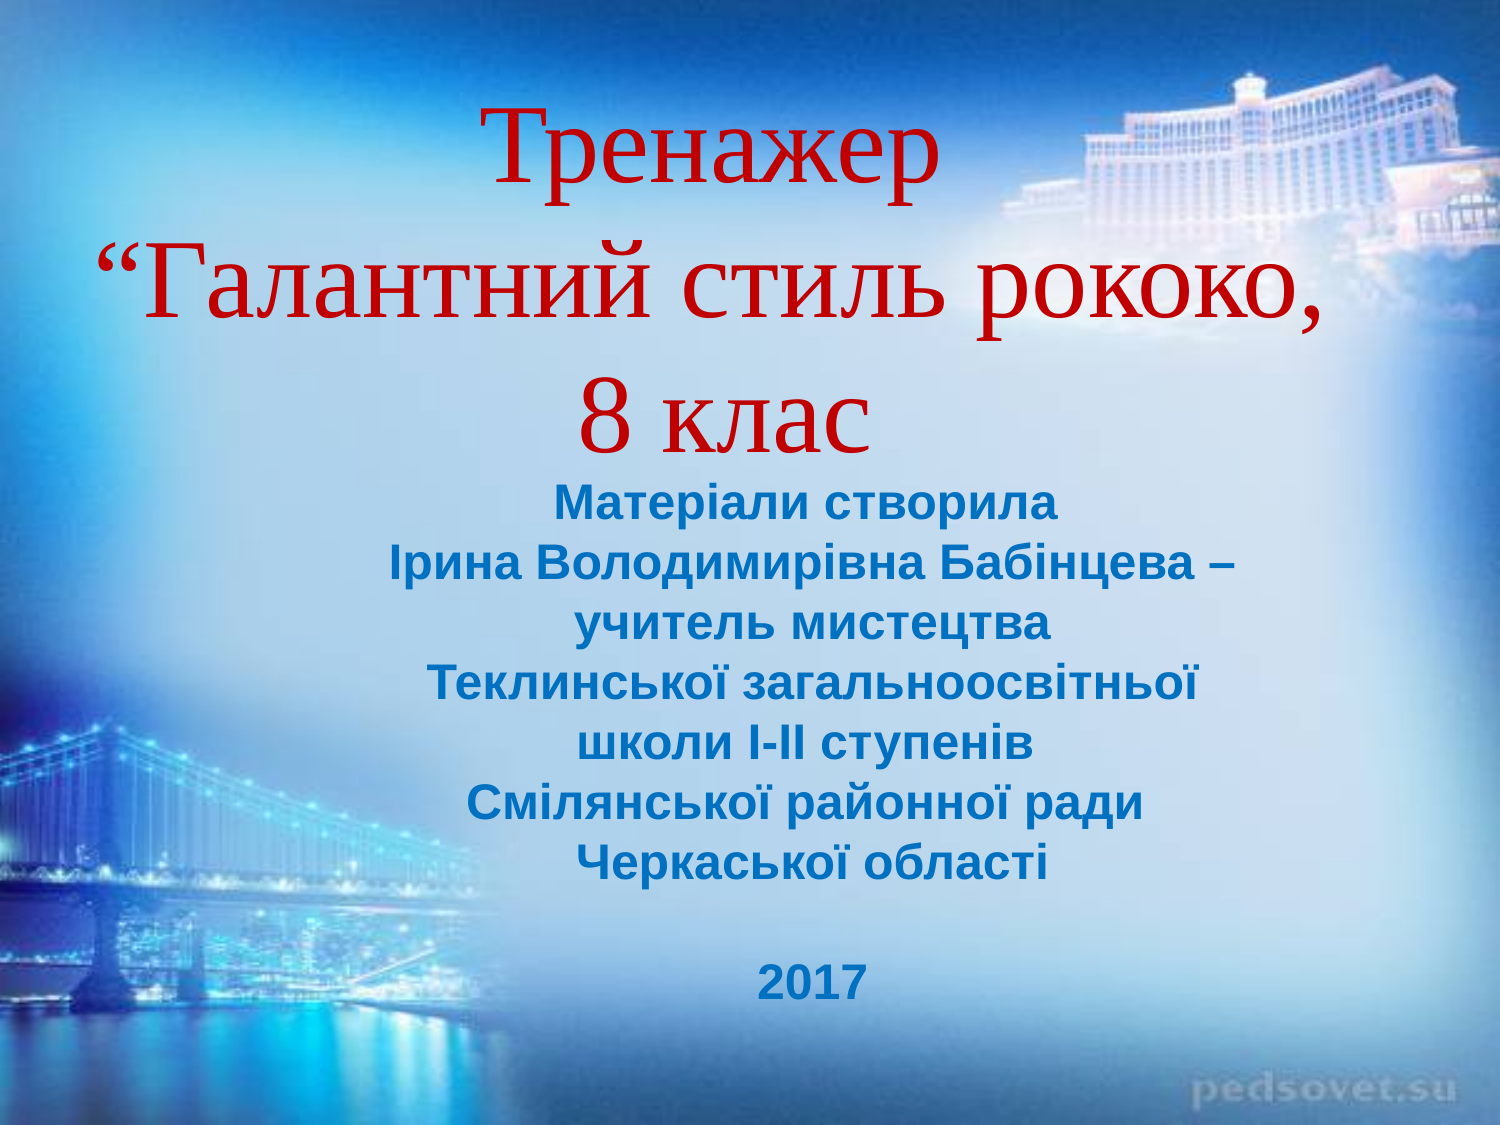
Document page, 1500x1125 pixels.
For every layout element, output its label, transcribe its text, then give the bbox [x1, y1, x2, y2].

text_box Тренажер “Галантний стиль рококо, 8 клас [37, 62, 1413, 483]
text_box Матеріали створила Ірина Володимирівна Бабінцева – учитель мистецтва Теклинської загальноосвітньої школи І-ІІ ступенів Смілянської районної ради Черкаської області 2017 [312, 462, 1313, 1018]
picture [0, 0, 1500, 1125]
